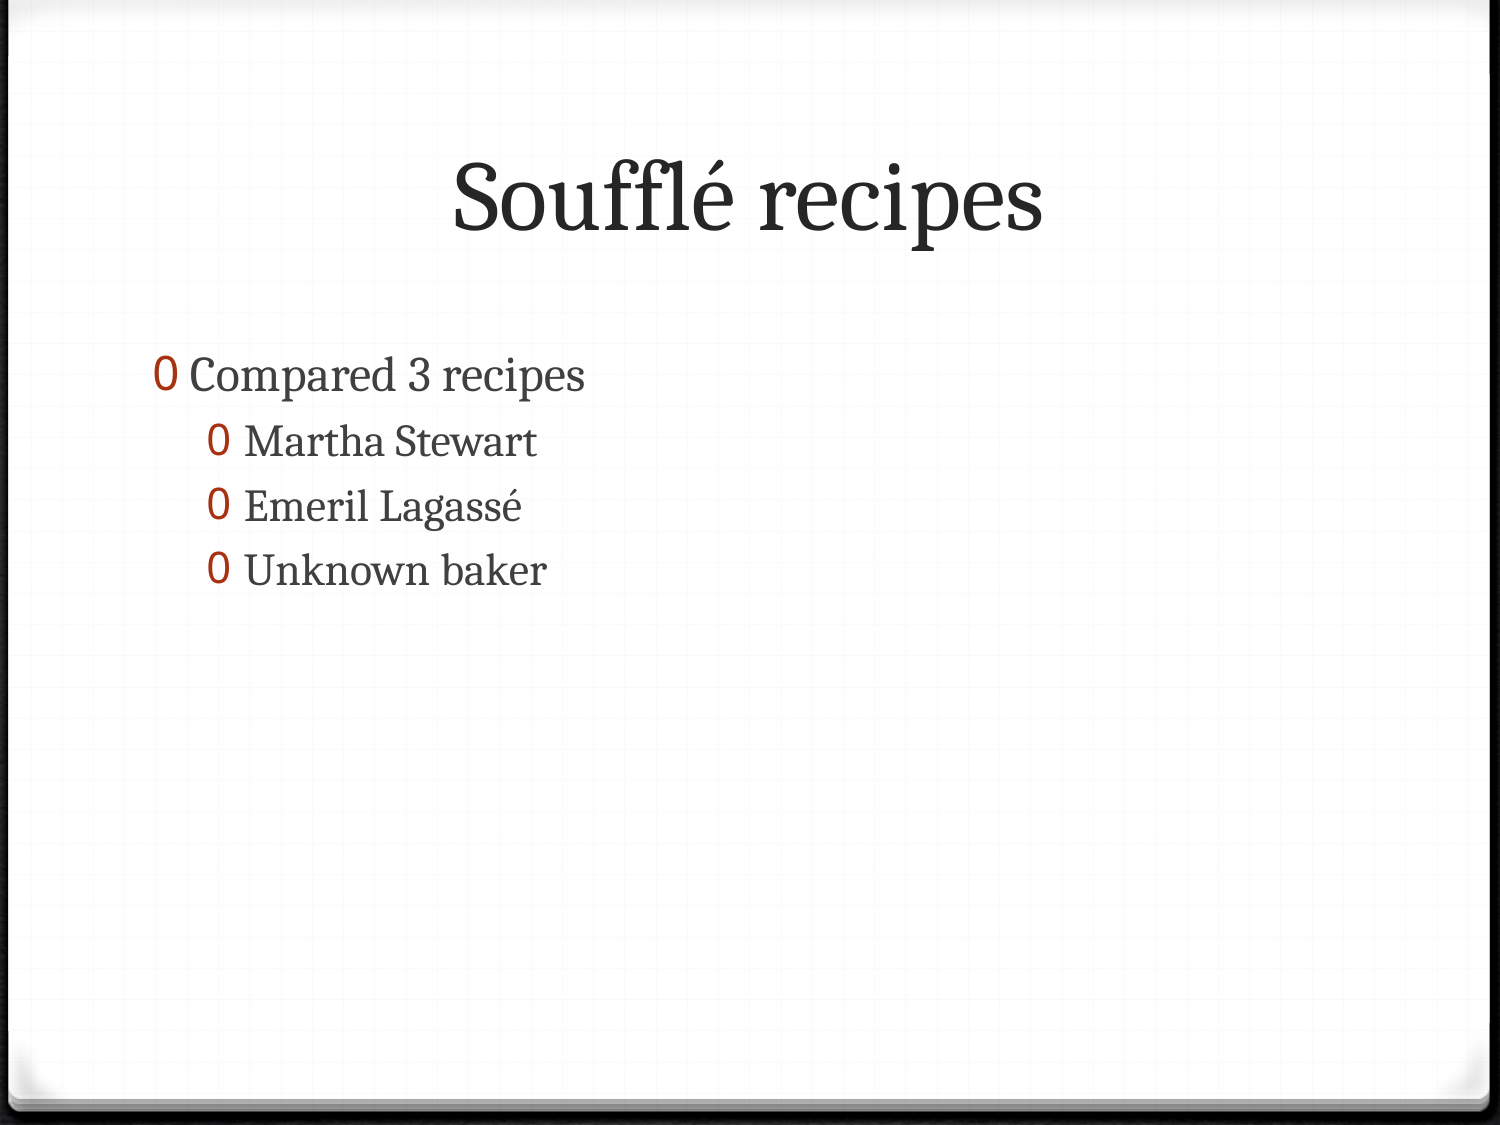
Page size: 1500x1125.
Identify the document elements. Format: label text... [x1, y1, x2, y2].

picture [0, 0, 1500, 1125]
list Compared 3 recipes Martha Stewart Emeril Lagassé Unknown baker [137, 334, 1363, 983]
title Soufflé recipes [90, 71, 1410, 309]
